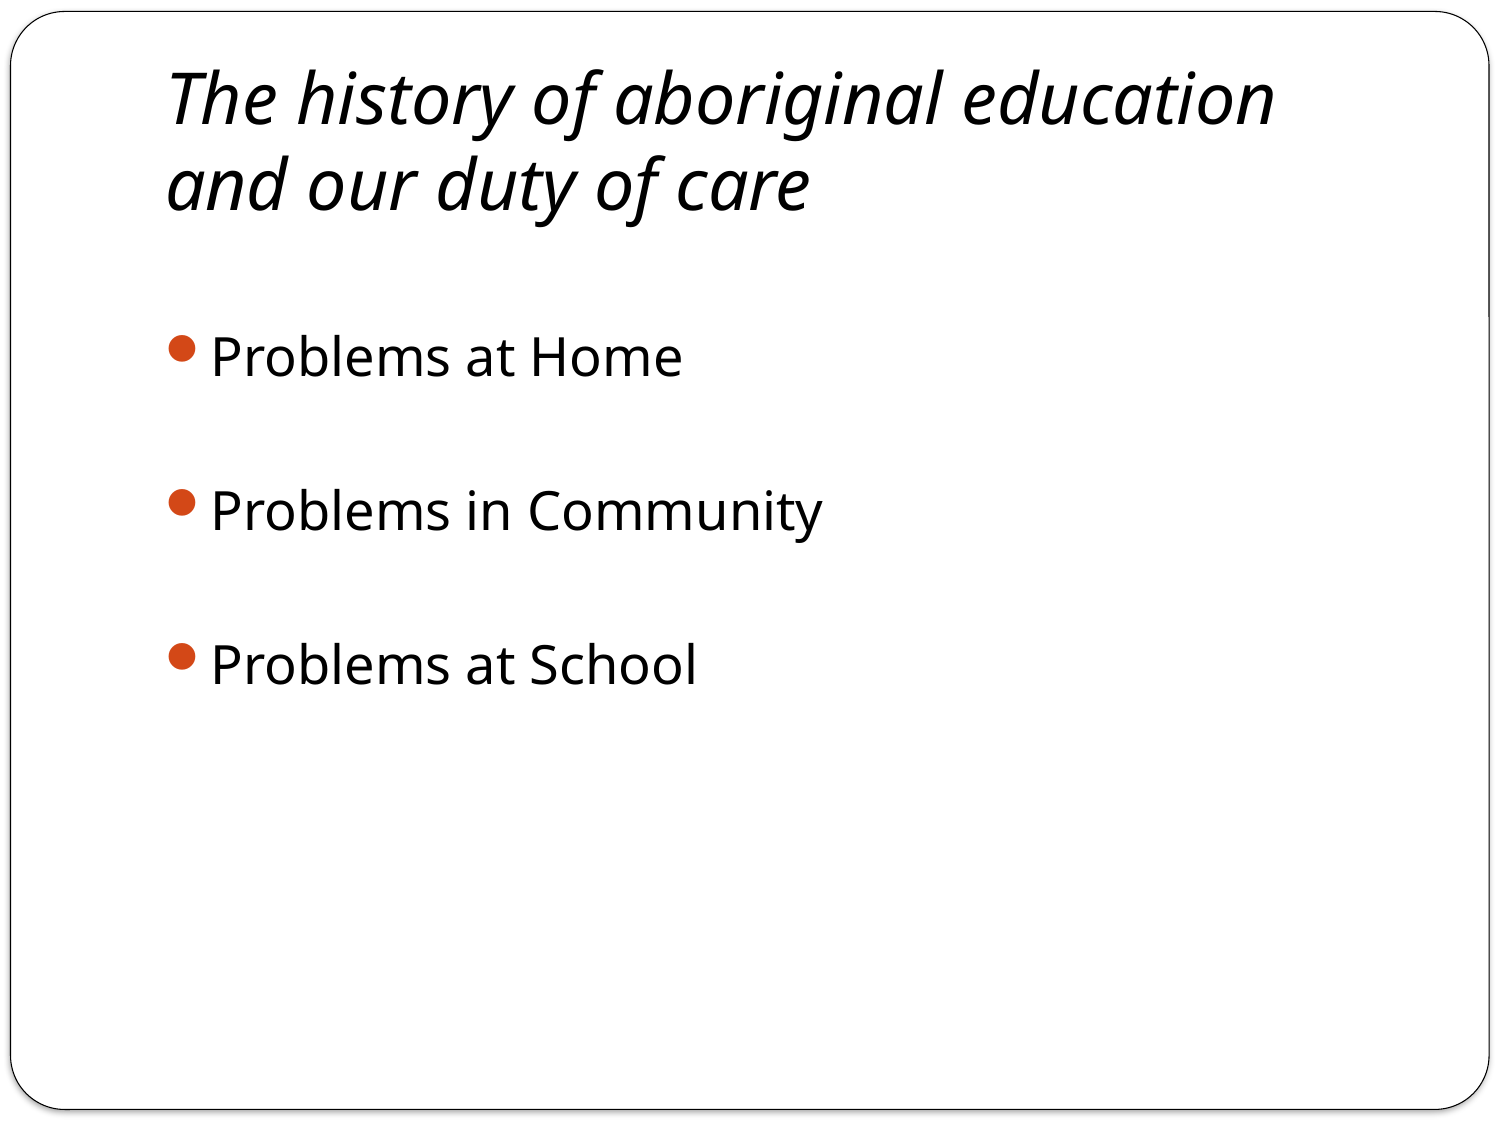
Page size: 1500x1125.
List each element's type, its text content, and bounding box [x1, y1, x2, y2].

title The history of aboriginal education and our duty of care [150, 45, 1425, 233]
list Problems at Home Problems in Community Problems at School [150, 237, 1425, 988]
